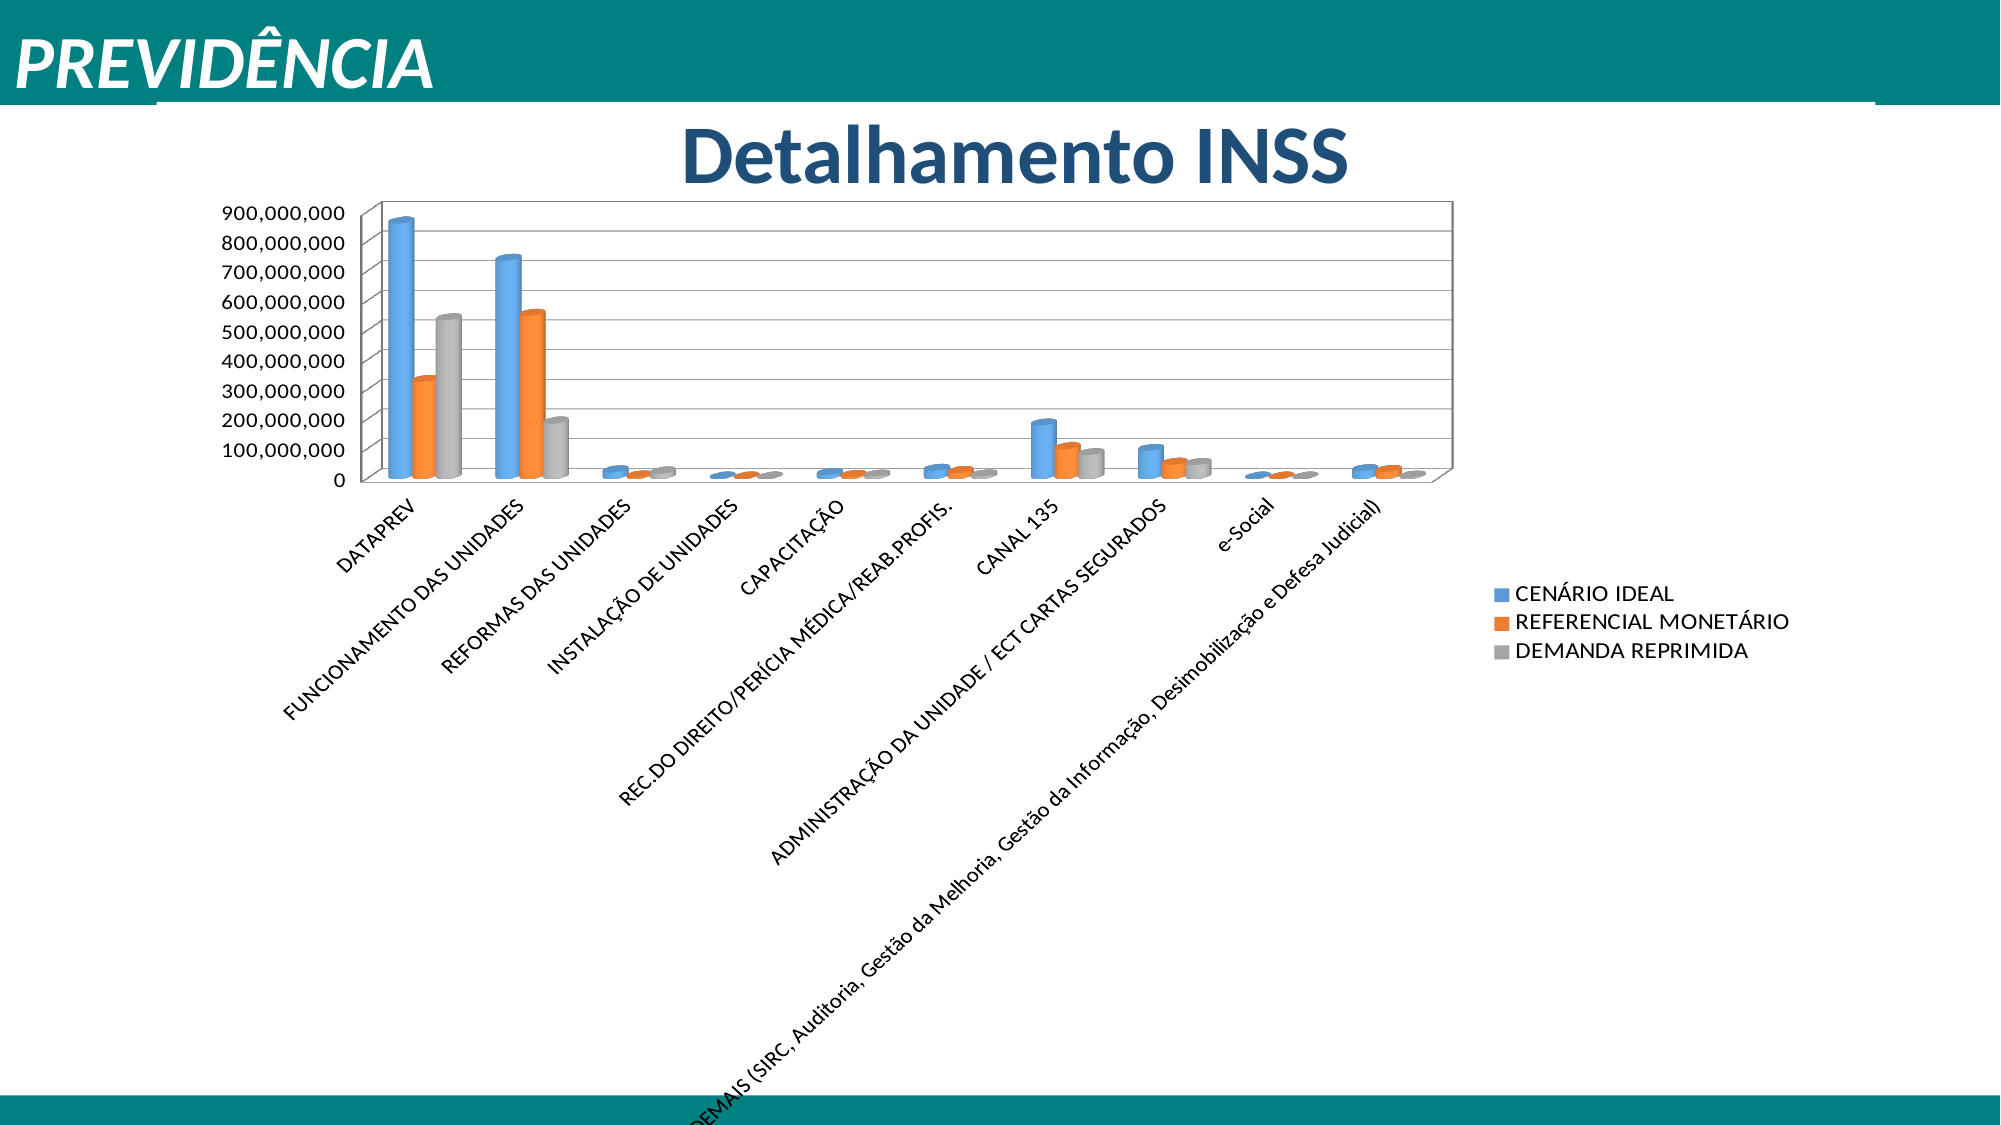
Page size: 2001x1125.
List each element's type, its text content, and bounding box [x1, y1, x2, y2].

text_box [0, 1095, 188, 1125]
text_box Detalhamento INSS [156, 101, 1876, 200]
text_box PREVIDÊNCIA [0, 0, 2000, 105]
chart [188, 183, 1812, 1125]
text_box [1812, 1095, 2000, 1125]
